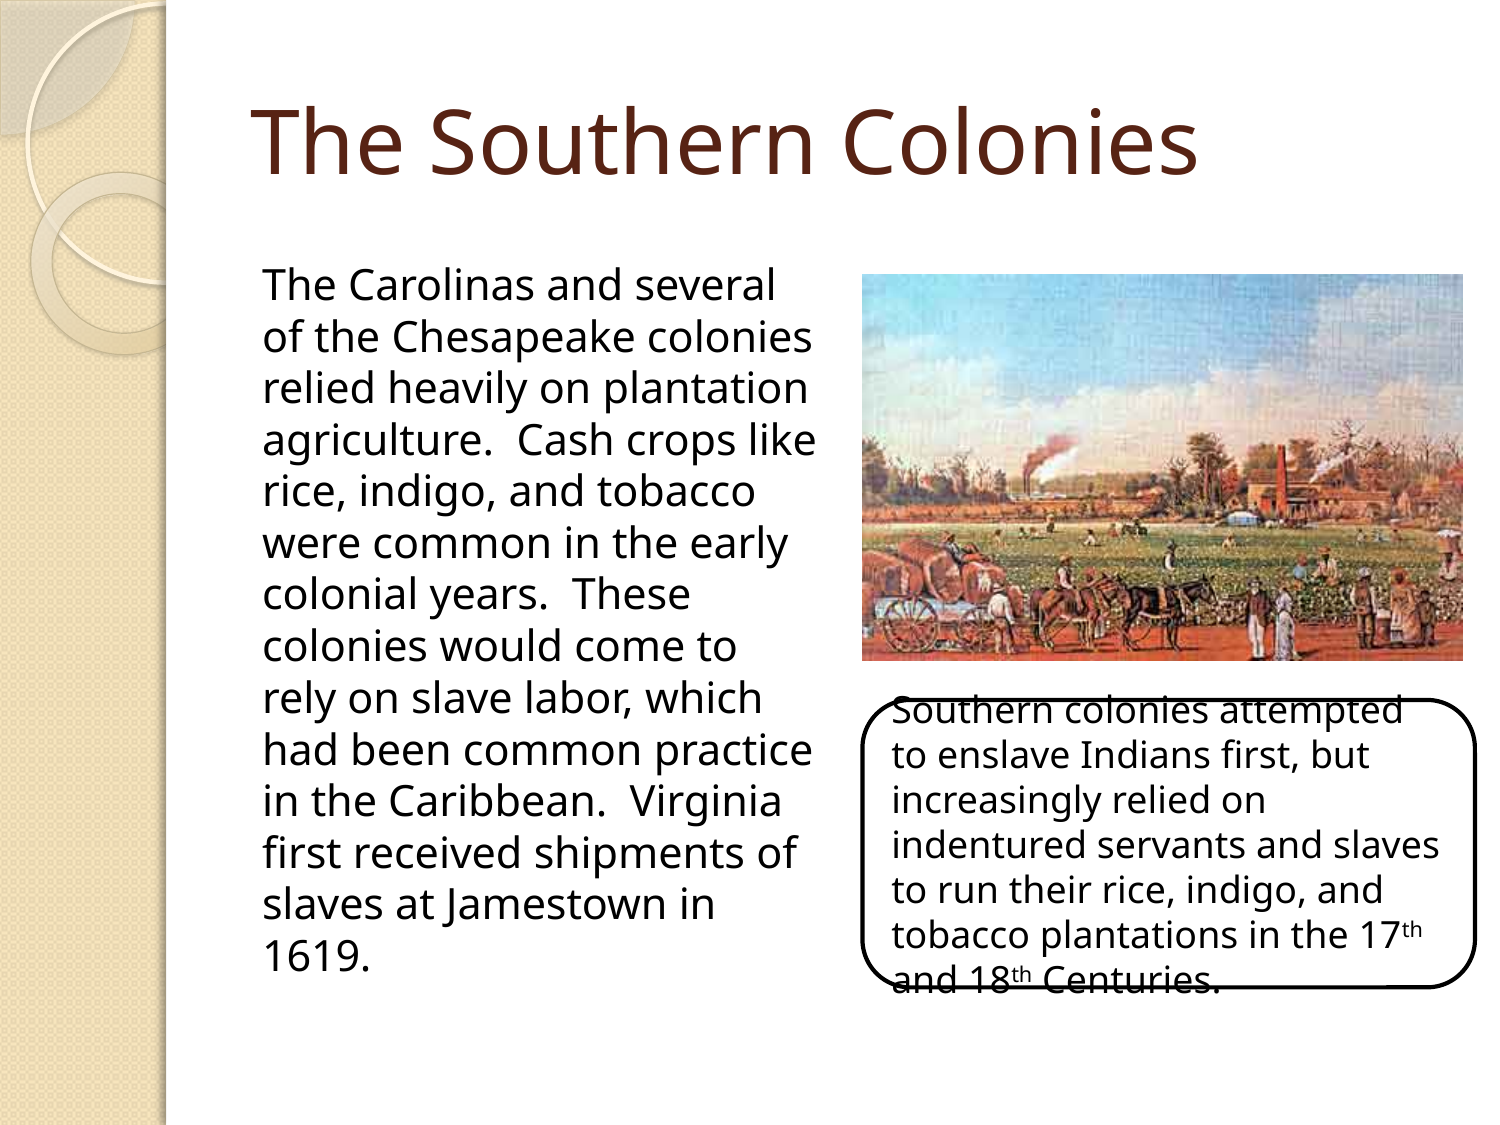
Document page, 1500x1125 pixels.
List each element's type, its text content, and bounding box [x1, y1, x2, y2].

list The Carolinas and several of the Chesapeake colonies relied heavily on plantation agriculture. Cash crops like rice, indigo, and tobacco were common in the early colonial years. These colonies would come to rely on slave labor, which had been common practice in the Caribbean. Virginia first received shipments of slaves at Jamestown in 1619. [235, 249, 836, 1015]
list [862, 274, 1463, 661]
title The Southern Colonies [235, 45, 1466, 233]
text_box Southern colonies attempted to enslave Indians first, but increasingly relied on indentured servants and slaves to run their rice, indigo, and tobacco plantations in the 17th and 18th Centuries. [860, 697, 1478, 990]
